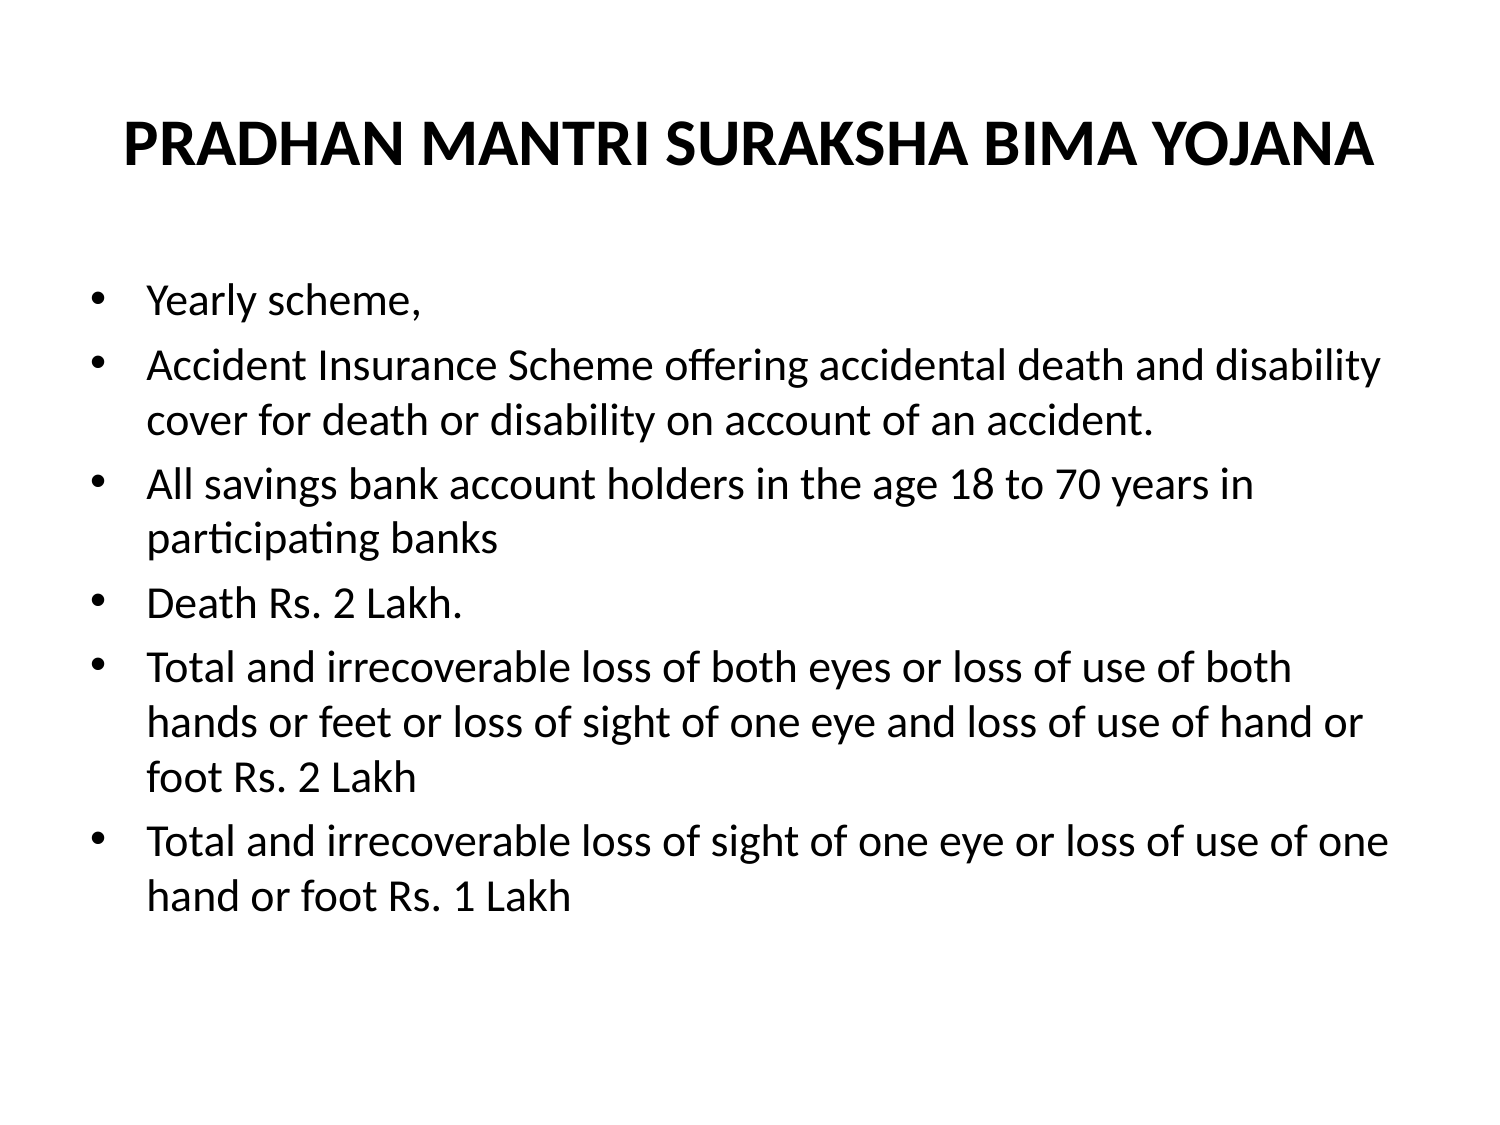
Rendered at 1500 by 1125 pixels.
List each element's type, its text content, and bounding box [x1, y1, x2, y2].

list Yearly scheme, Accident Insurance Scheme offering accidental death and disability cover for death or disability on account of an accident. All savings bank account holders in the age 18 to 70 years in participating banks Death Rs. 2 Lakh. Total and irrecoverable loss of both eyes or loss of use of both hands or feet or loss of sight of one eye and loss of use of hand or foot Rs. 2 Lakh Total and irrecoverable loss of sight of one eye or loss of use of one hand or foot Rs. 1 Lakh [75, 262, 1425, 1005]
title PRADHAN MANTRI SURAKSHA BIMA YOJANA [75, 45, 1425, 233]
